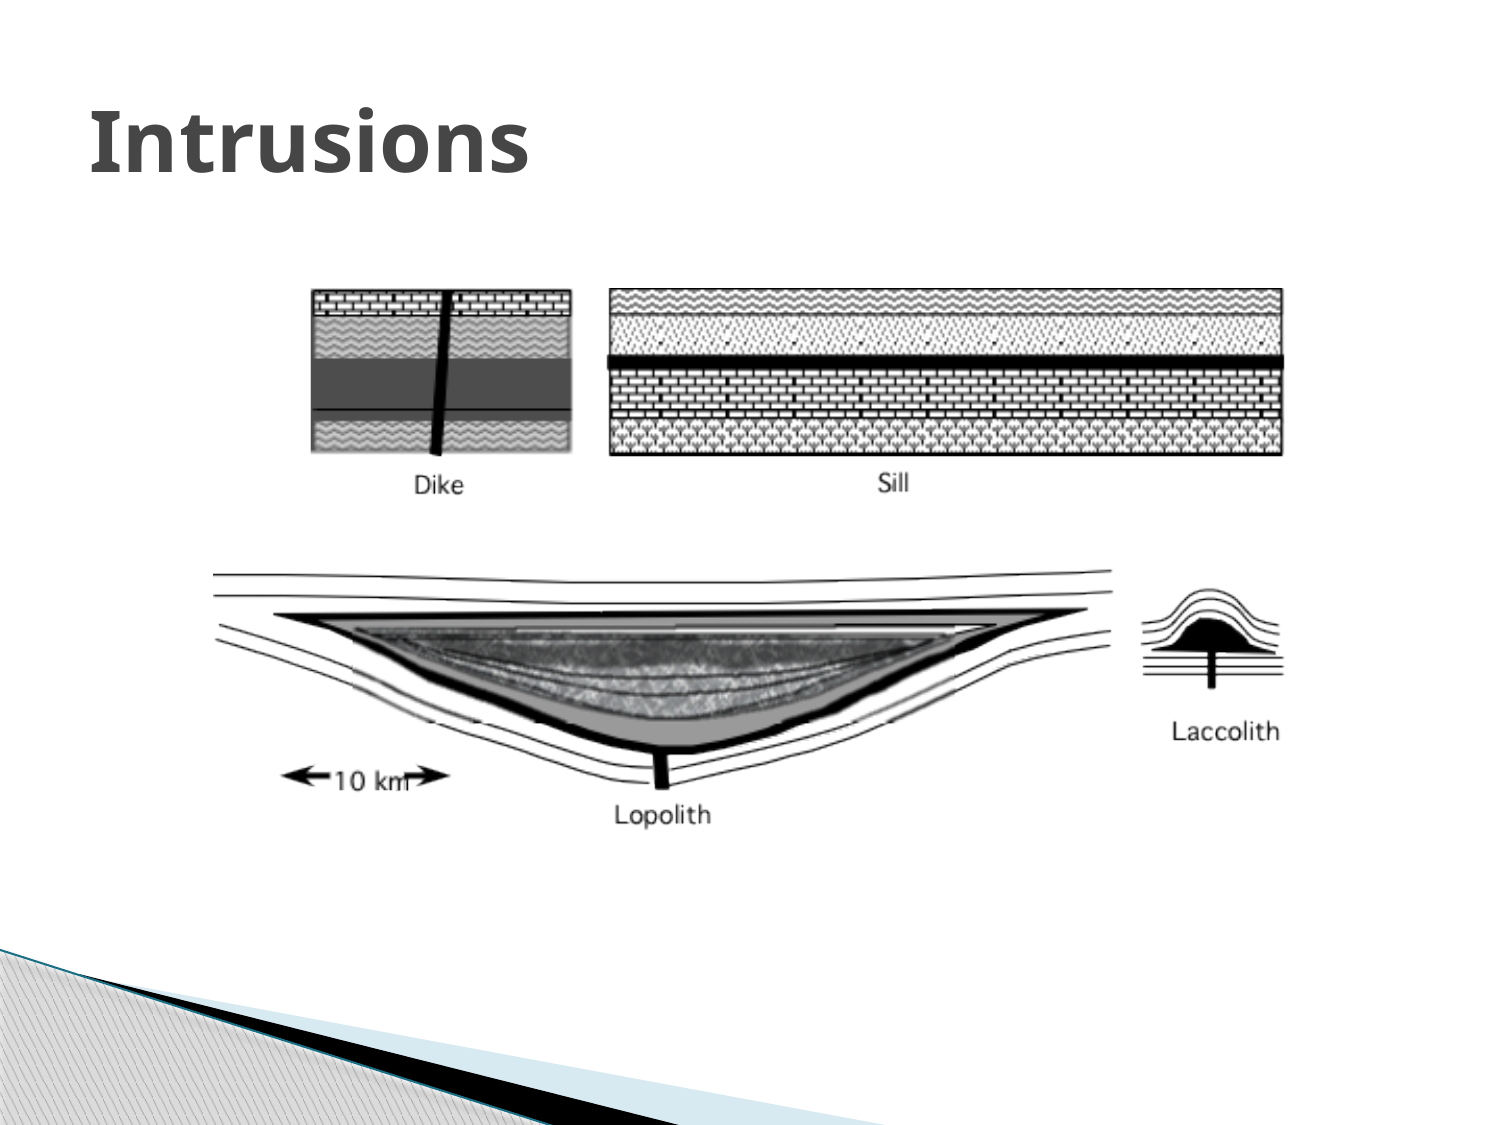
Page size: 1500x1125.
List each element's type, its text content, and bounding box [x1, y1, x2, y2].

title Intrusions [75, 45, 1425, 233]
picture [213, 288, 1287, 837]
